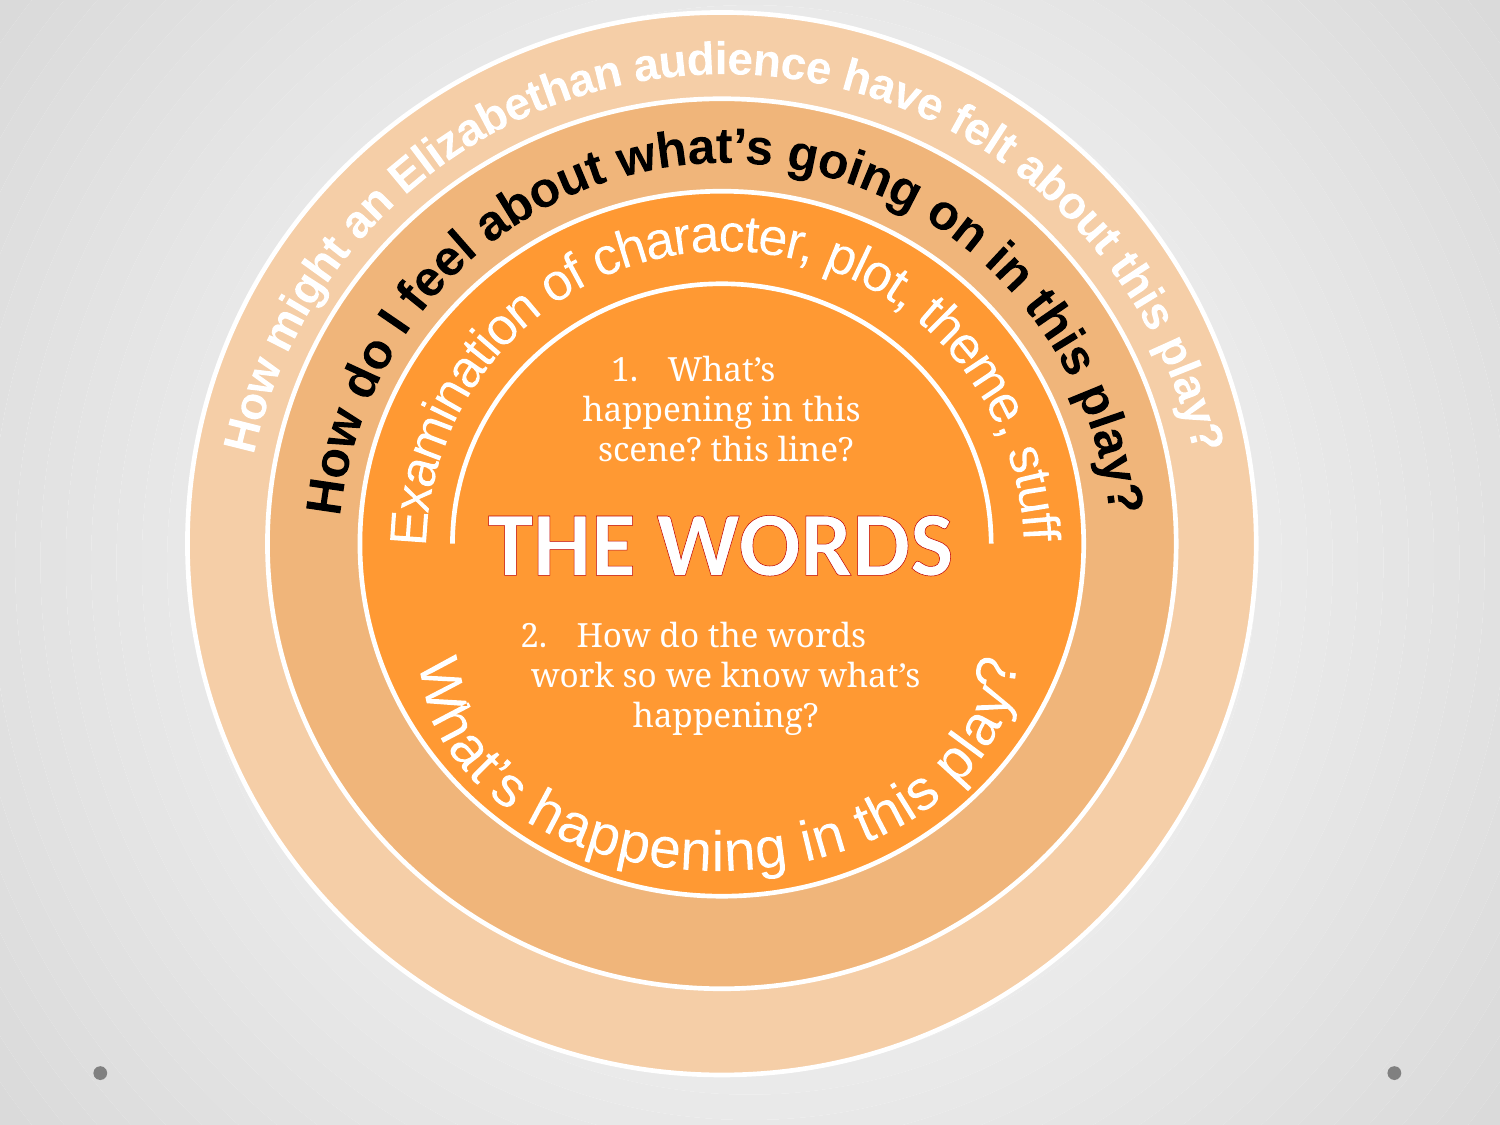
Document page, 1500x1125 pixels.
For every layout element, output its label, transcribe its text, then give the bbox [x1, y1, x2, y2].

text_box What’s happening in this scene? this line? [412, 341, 984, 516]
text_box THE WORDS [766, 516, 979, 711]
text_box [450, 516, 457, 544]
text_box [984, 475, 994, 544]
text_box THE WORDS [462, 516, 734, 607]
text_box How do the words work so we know what’s happening? [433, 607, 963, 782]
text_box [357, 357, 462, 760]
text_box [185, 10, 1259, 1078]
text_box [734, 499, 766, 651]
text_box [265, 96, 1179, 992]
text_box [549, 281, 895, 341]
text_box [422, 188, 1087, 899]
